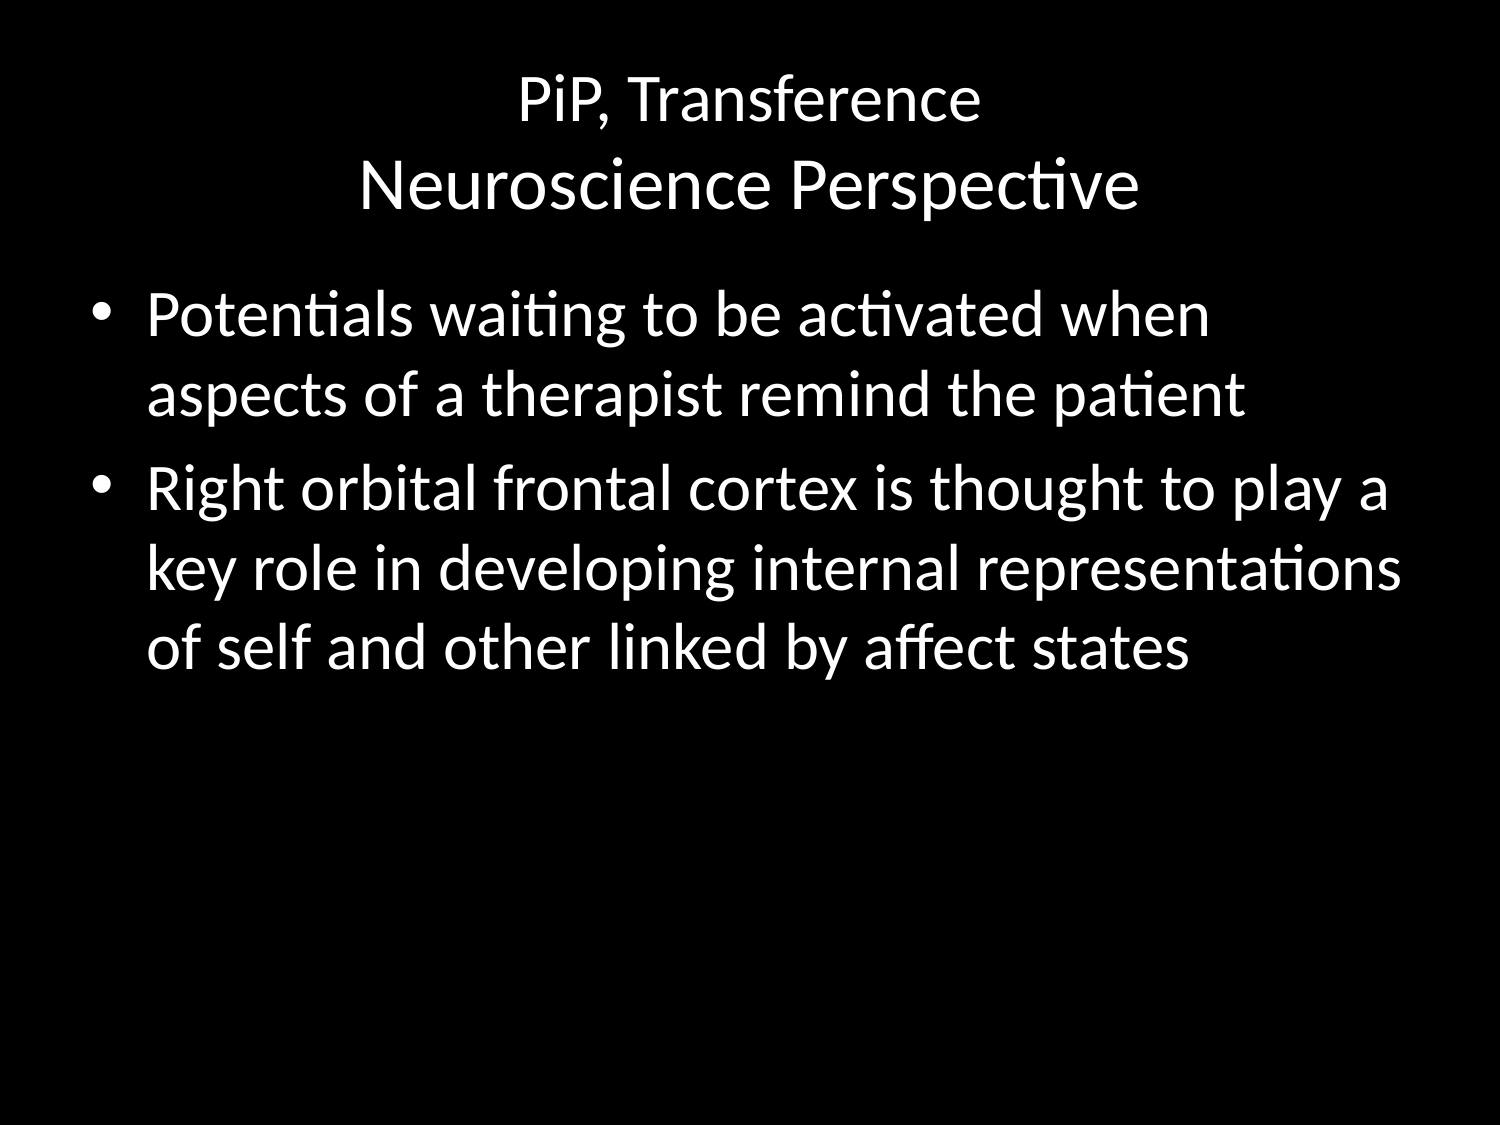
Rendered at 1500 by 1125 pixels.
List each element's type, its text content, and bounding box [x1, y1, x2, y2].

title PiP, Transference Neuroscience Perspective [75, 45, 1425, 233]
list Potentials waiting to be activated when aspects of a therapist remind the patient Right orbital frontal cortex is thought to play a key role in developing internal representations of self and other linked by affect states [75, 262, 1425, 1005]
